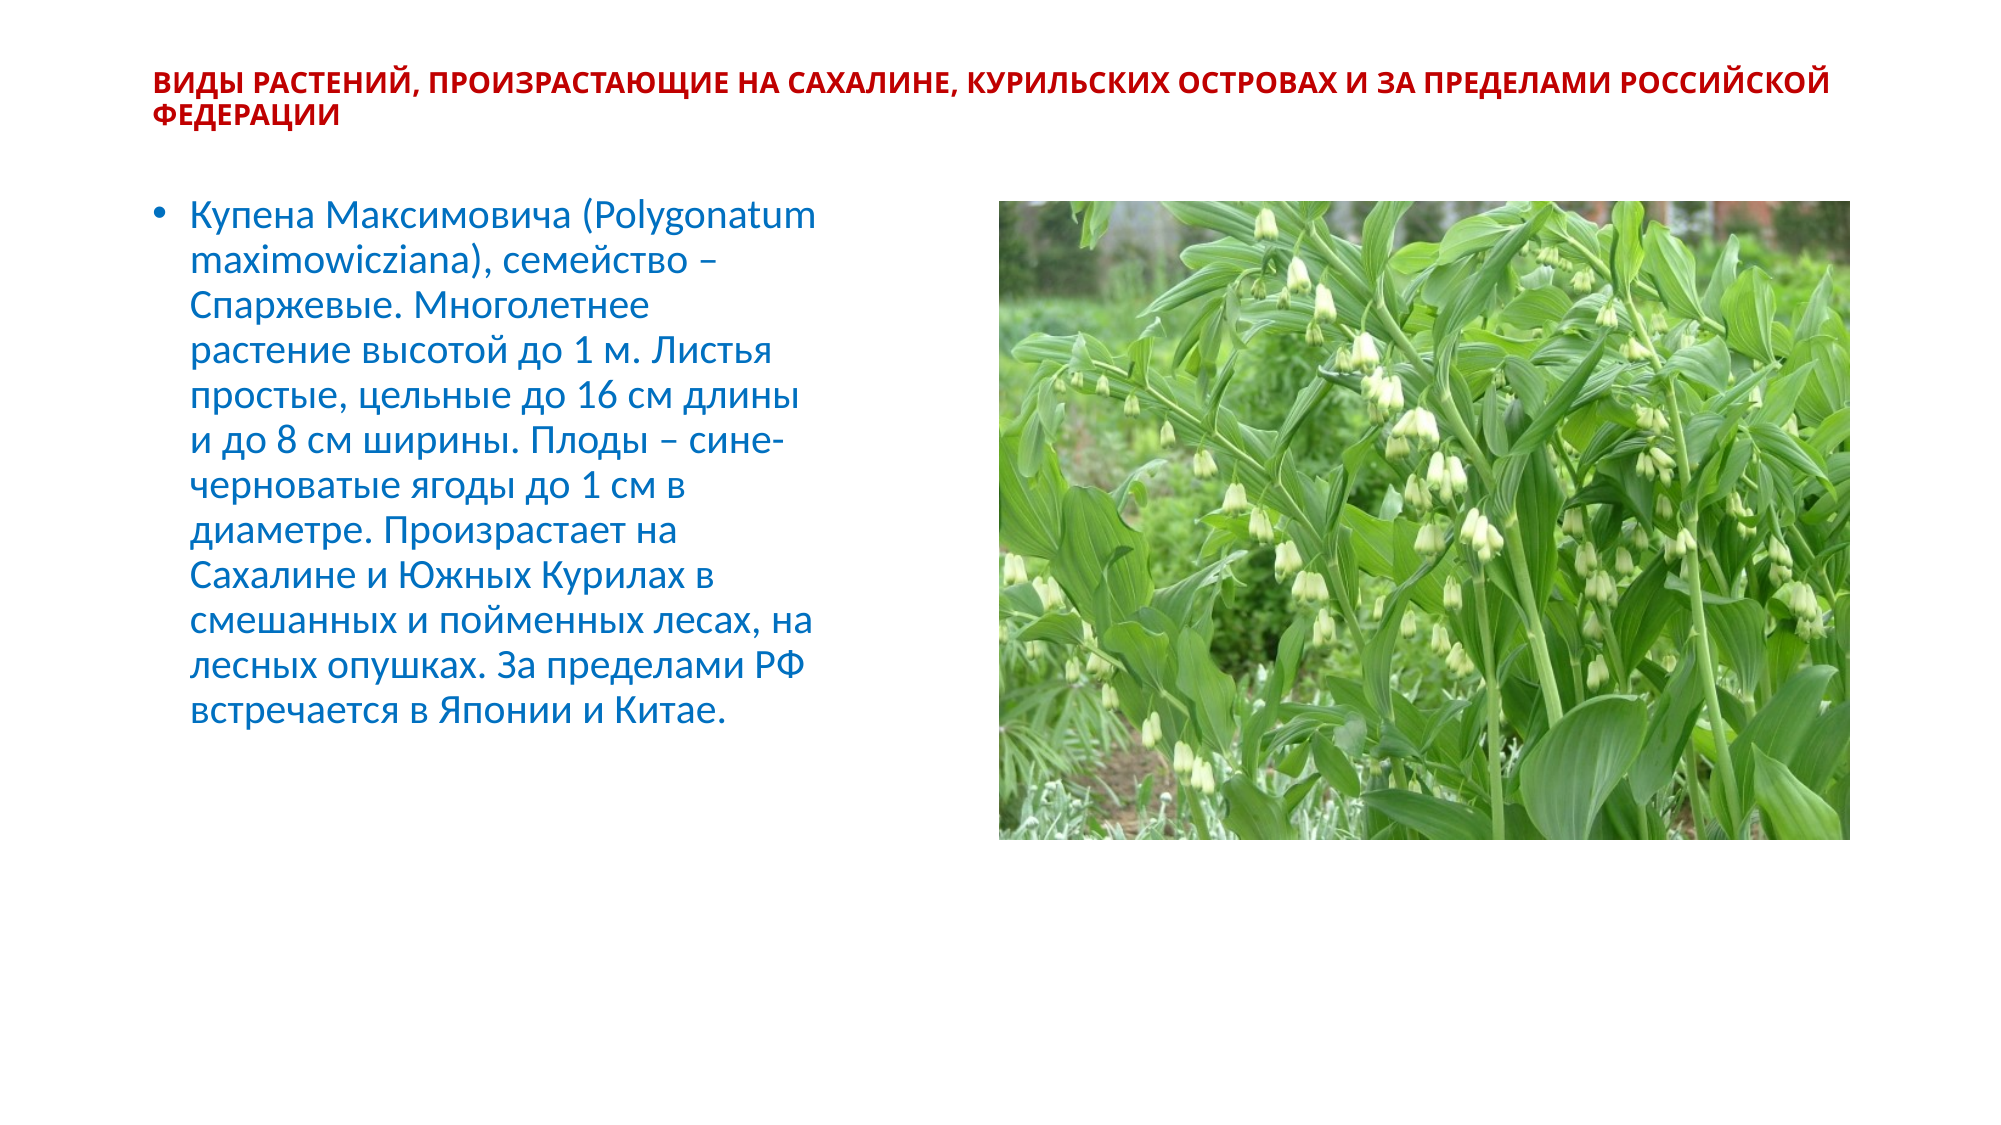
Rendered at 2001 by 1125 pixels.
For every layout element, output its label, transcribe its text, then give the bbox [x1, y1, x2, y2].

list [999, 201, 1850, 840]
title ВИДЫ РАСТЕНИЙ, ПРОИЗРАСТАЮЩИЕ НА САХАЛИНЕ, КУРИЛЬСКИХ ОСТРОВАХ И ЗА ПРЕДЕЛАМИ РОССИЙСКОЙ ФЕДЕРАЦИИ [137, 59, 1863, 140]
list Купена Максимовича (Polygonatum maximowicziana), семейство – Спаржевые. Многолетнее растение высотой до 1 м. Листья простые, цельные до 16 см длины и до 8 см ширины. Плоды – сине-черноватые ягоды до 1 см в диаметре. Произрастает на Сахалине и Южных Курилах в смешанных и пойменных лесах, на лесных опушках. За пределами РФ встречается в Японии и Китае. [137, 184, 836, 1014]
